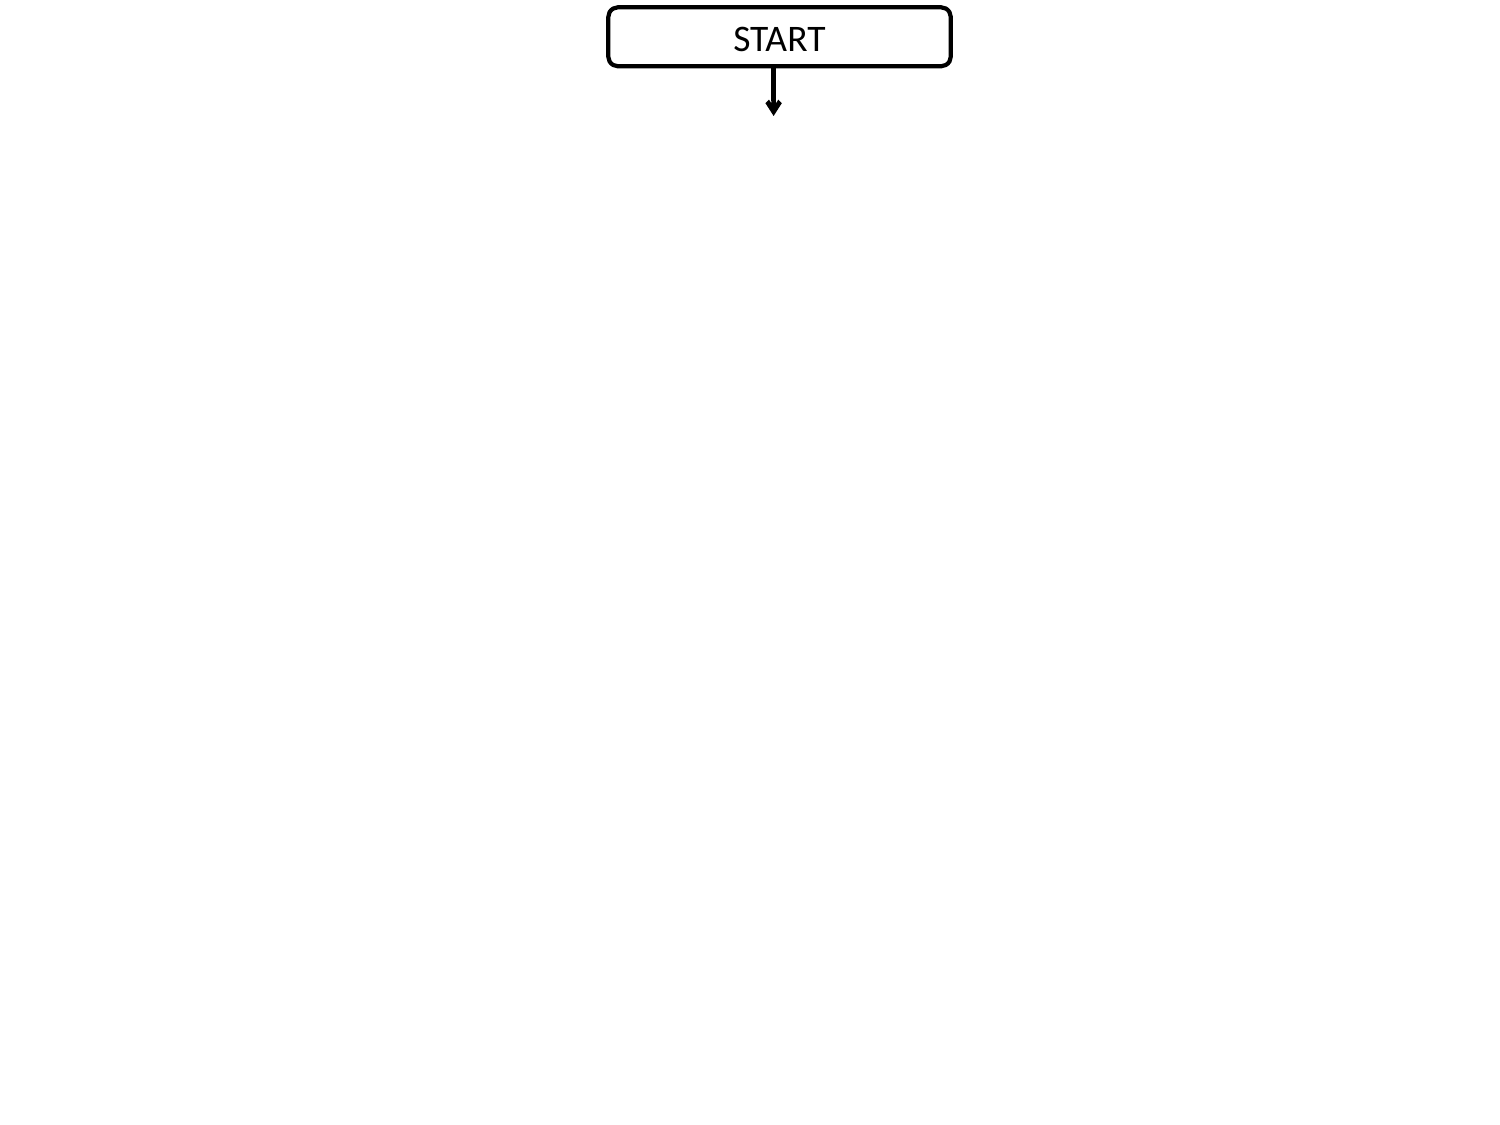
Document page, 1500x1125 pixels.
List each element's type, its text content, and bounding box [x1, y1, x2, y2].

text_box START [606, 5, 953, 69]
